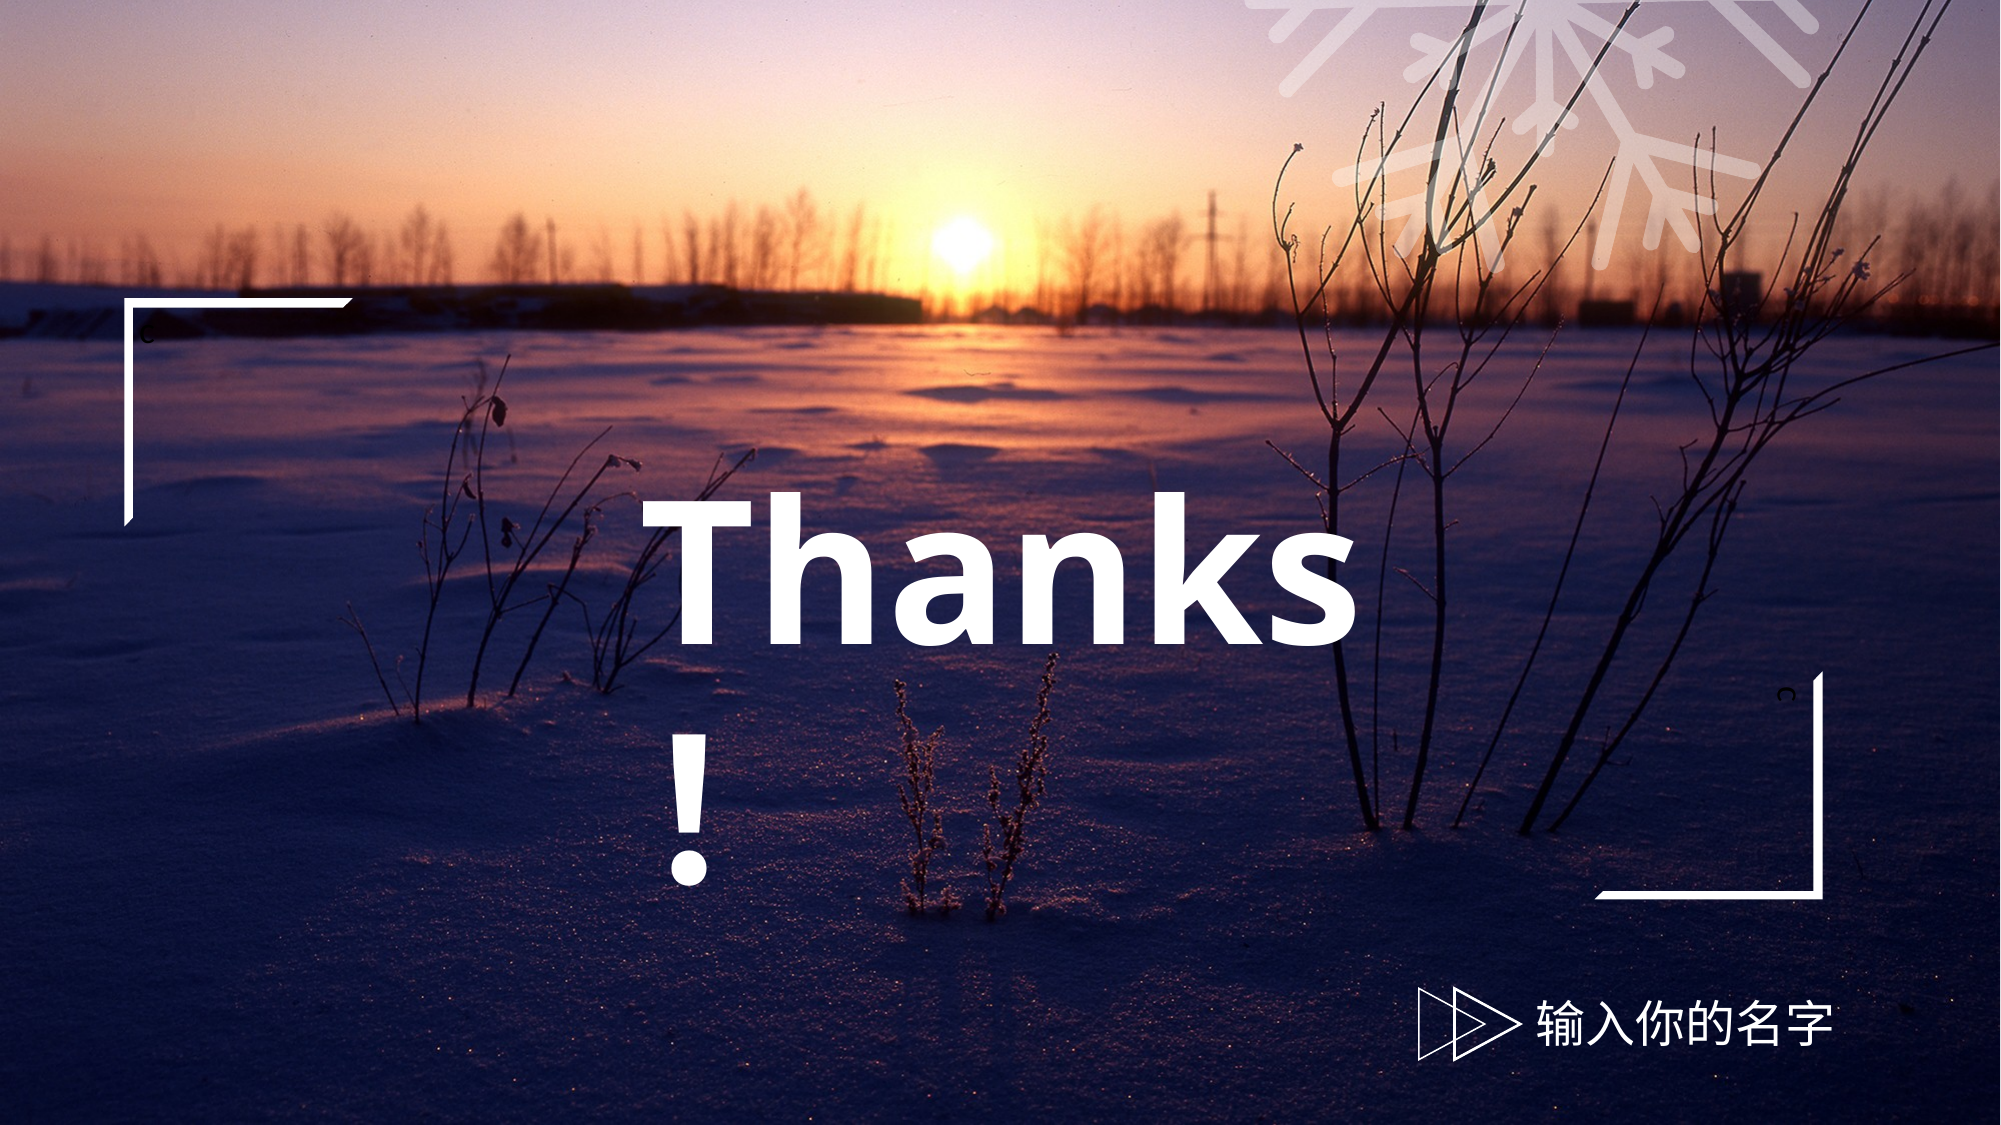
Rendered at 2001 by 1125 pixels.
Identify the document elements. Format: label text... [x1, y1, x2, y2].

text_box c [124, 298, 353, 527]
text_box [1418, 988, 1521, 1060]
text_box Thanks！ [625, 436, 1595, 932]
text_box c [1594, 671, 1823, 900]
text_box [1244, 0, 1820, 274]
picture [0, 0, 2001, 1125]
text_box 输入你的名字 [1520, 984, 2000, 1060]
